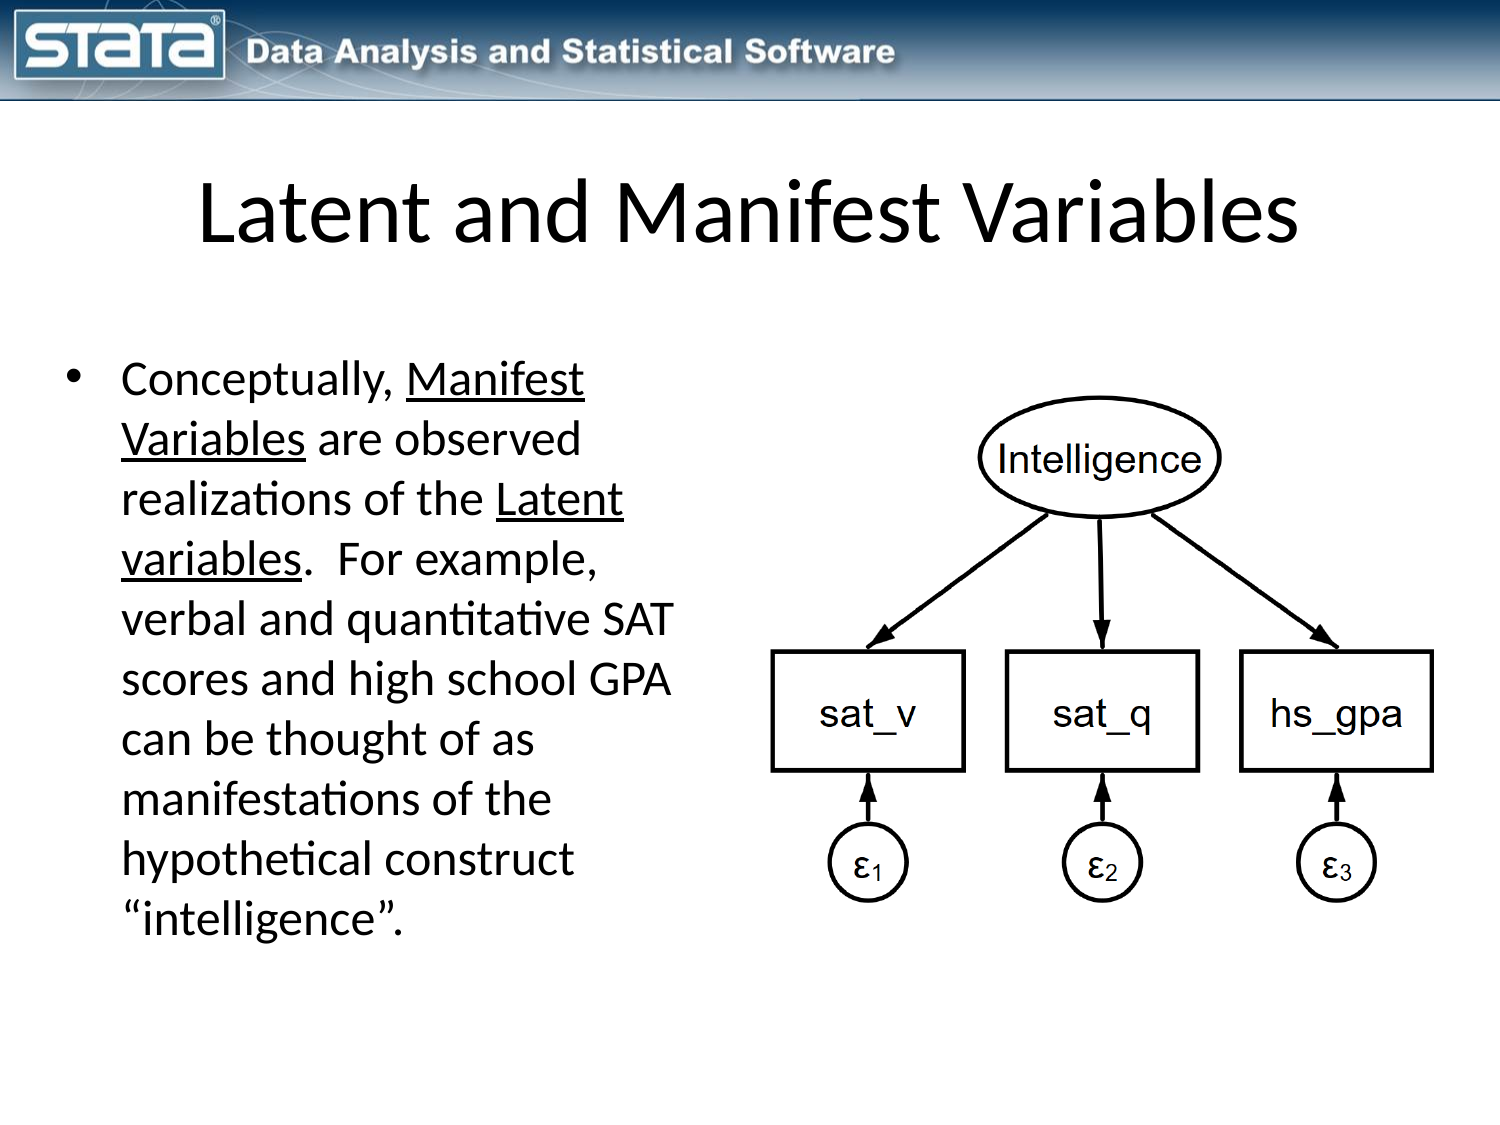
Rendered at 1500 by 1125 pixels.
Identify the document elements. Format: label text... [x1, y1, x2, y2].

picture [0, 0, 1500, 101]
list Conceptually, Manifest Variables are observed realizations of the Latent variables. For example, verbal and quantitative SAT scores and high school GPA can be thought of as manifestations of the hypothetical construct “intelligence”. [50, 337, 738, 1005]
title Latent and Manifest Variables [75, 125, 1425, 288]
picture [762, 387, 1438, 912]
